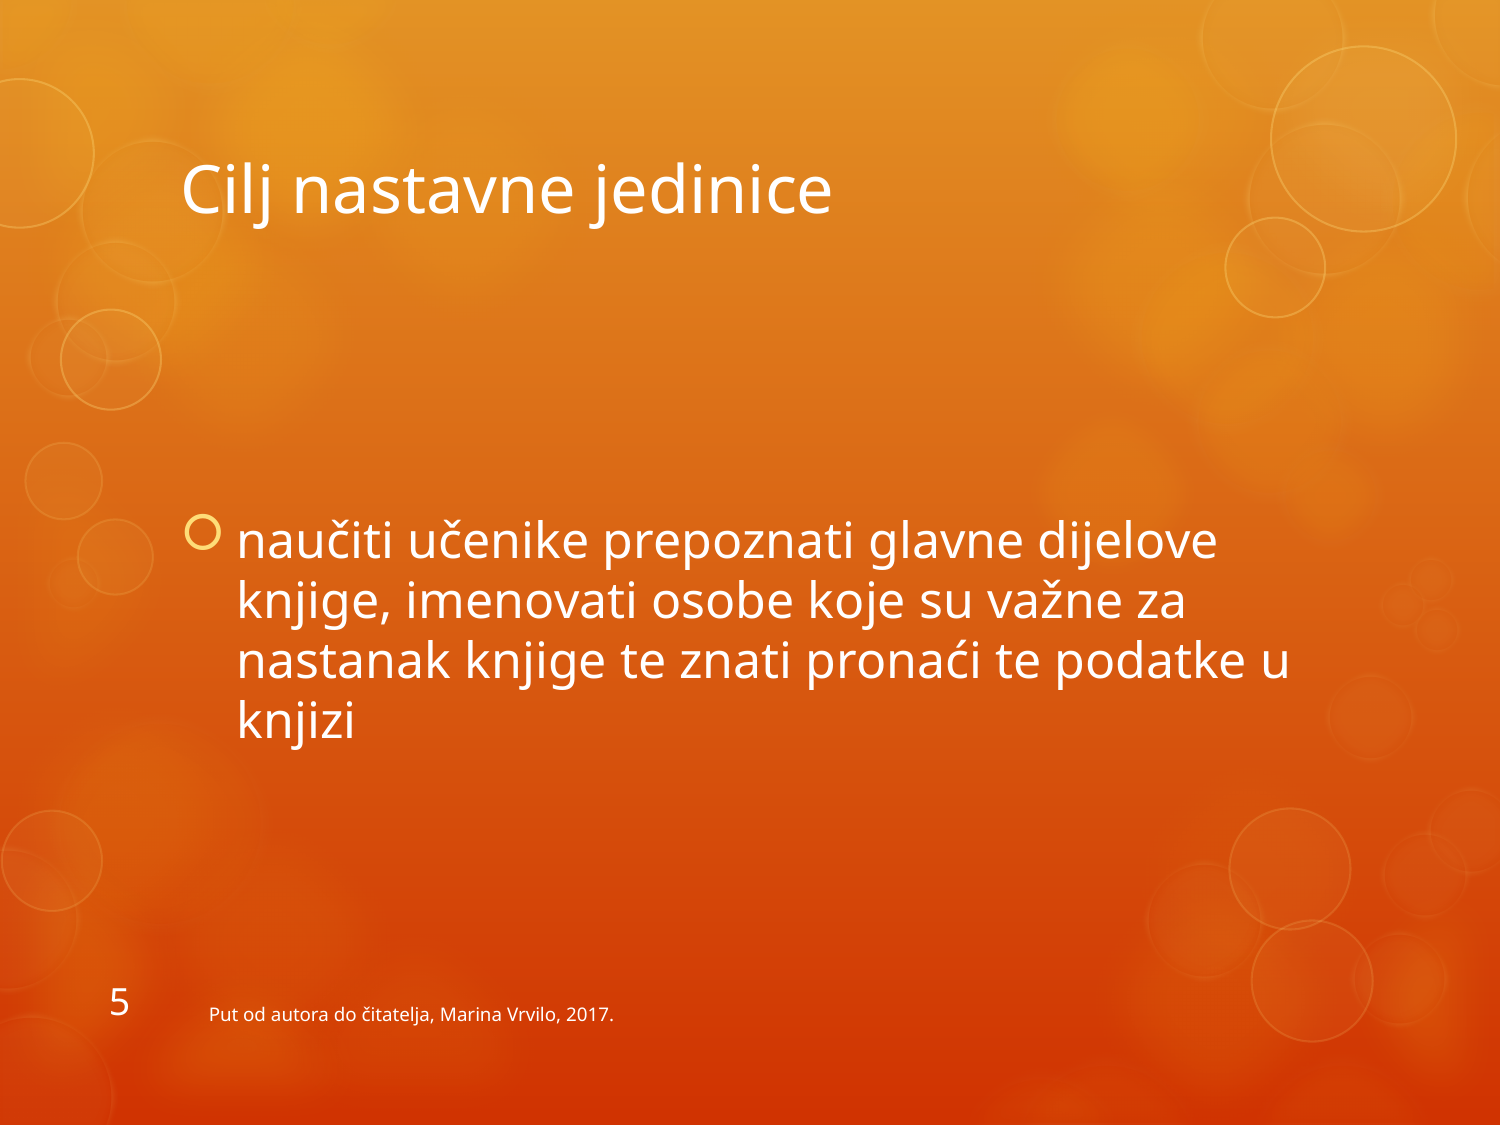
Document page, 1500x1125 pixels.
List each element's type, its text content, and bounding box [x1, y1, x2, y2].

slide_number 5 [93, 976, 194, 1037]
footer Put od autora do čitatelja, Marina Vrvilo, 2017. [194, 976, 1056, 1037]
title Cilj nastavne jedinice [165, 110, 1335, 263]
list naučiti učenike prepoznati glavne dijelove knjige, imenovati osobe koje su važne za nastanak knjige te znati pronaći te podatke u knjizi [165, 296, 1335, 962]
